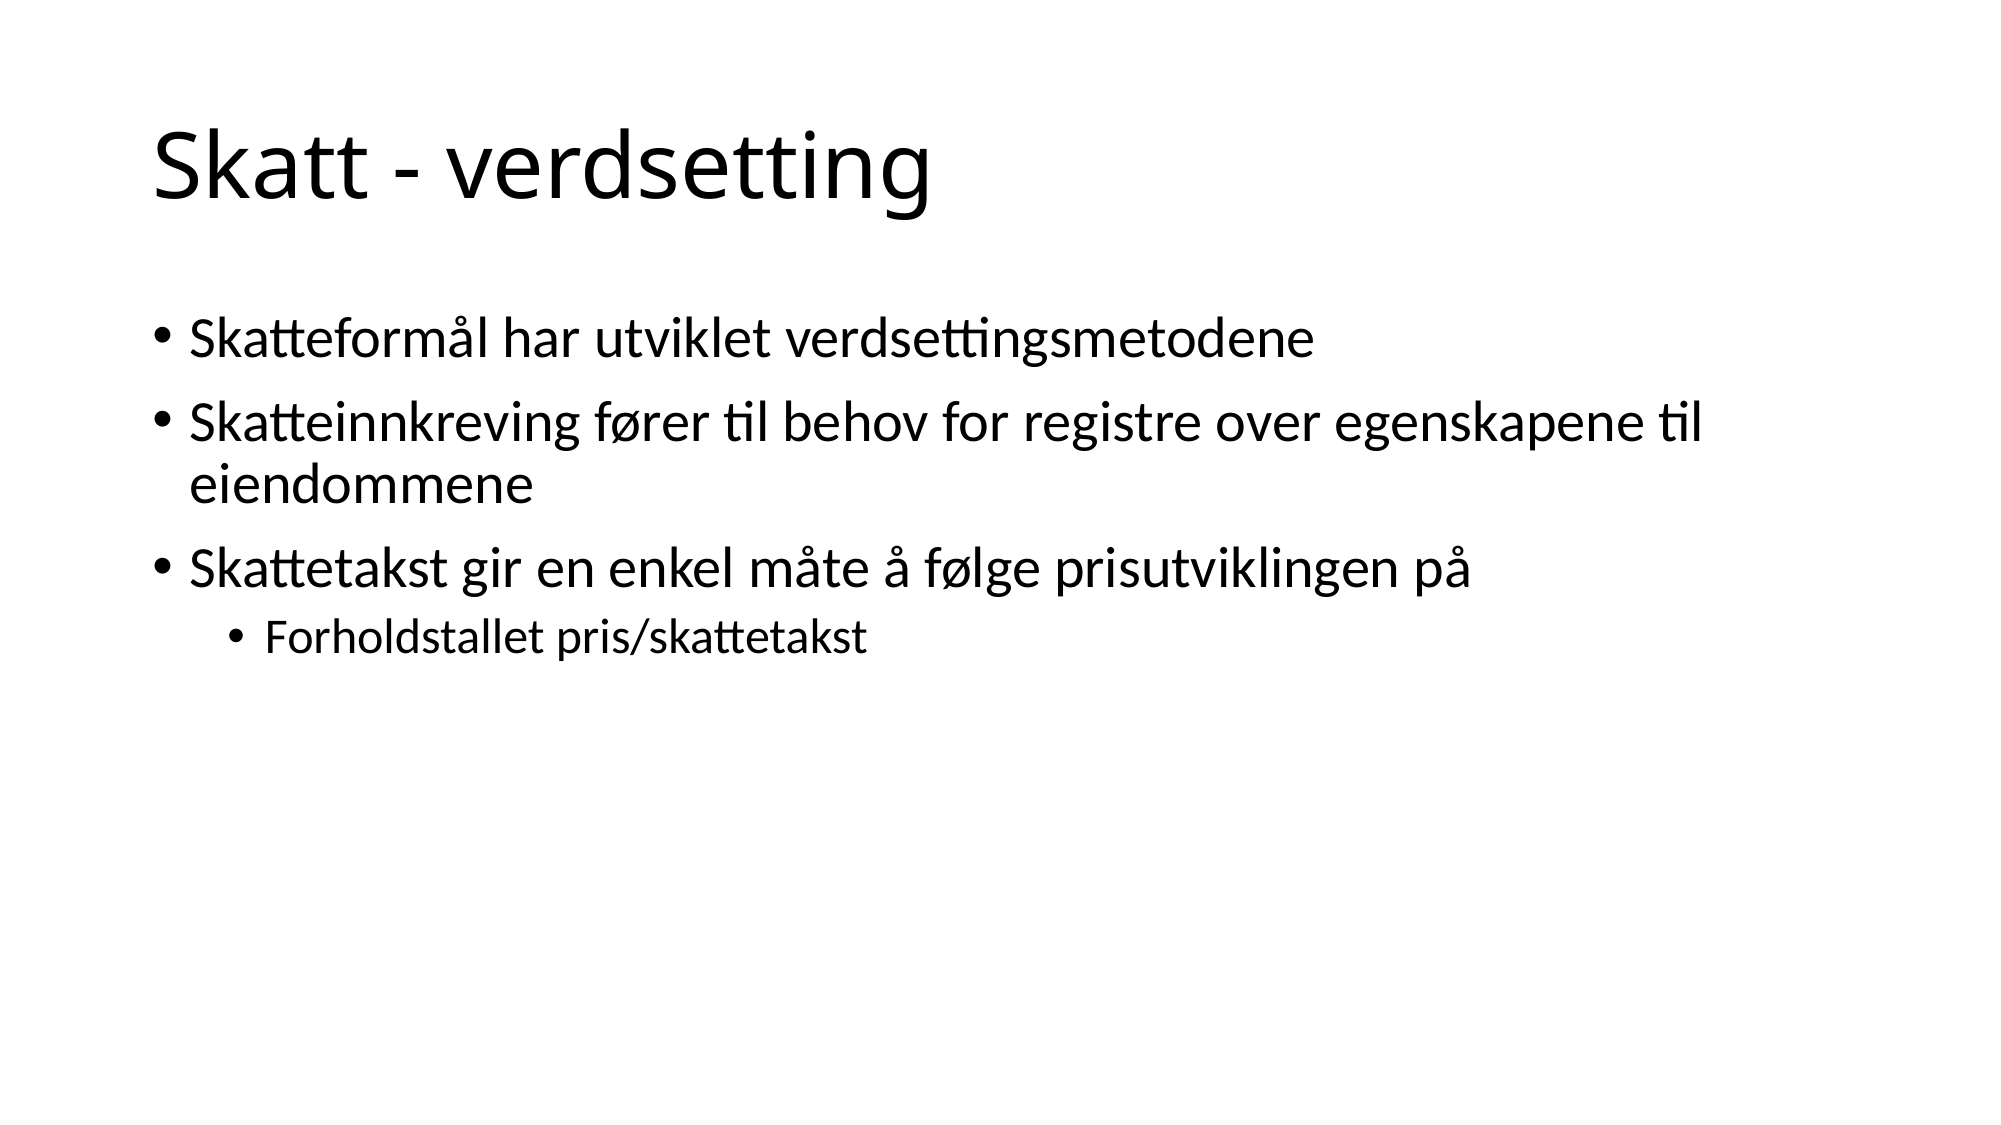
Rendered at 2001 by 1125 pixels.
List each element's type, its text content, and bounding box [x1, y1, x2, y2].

list Skatteformål har utviklet verdsettingsmetodene Skatteinnkreving fører til behov for registre over egenskapene til eiendommene Skattetakst gir en enkel måte å følge prisutviklingen på Forholdstallet pris/skattetakst [137, 299, 1863, 1014]
title Skatt - verdsetting [137, 59, 1863, 278]
